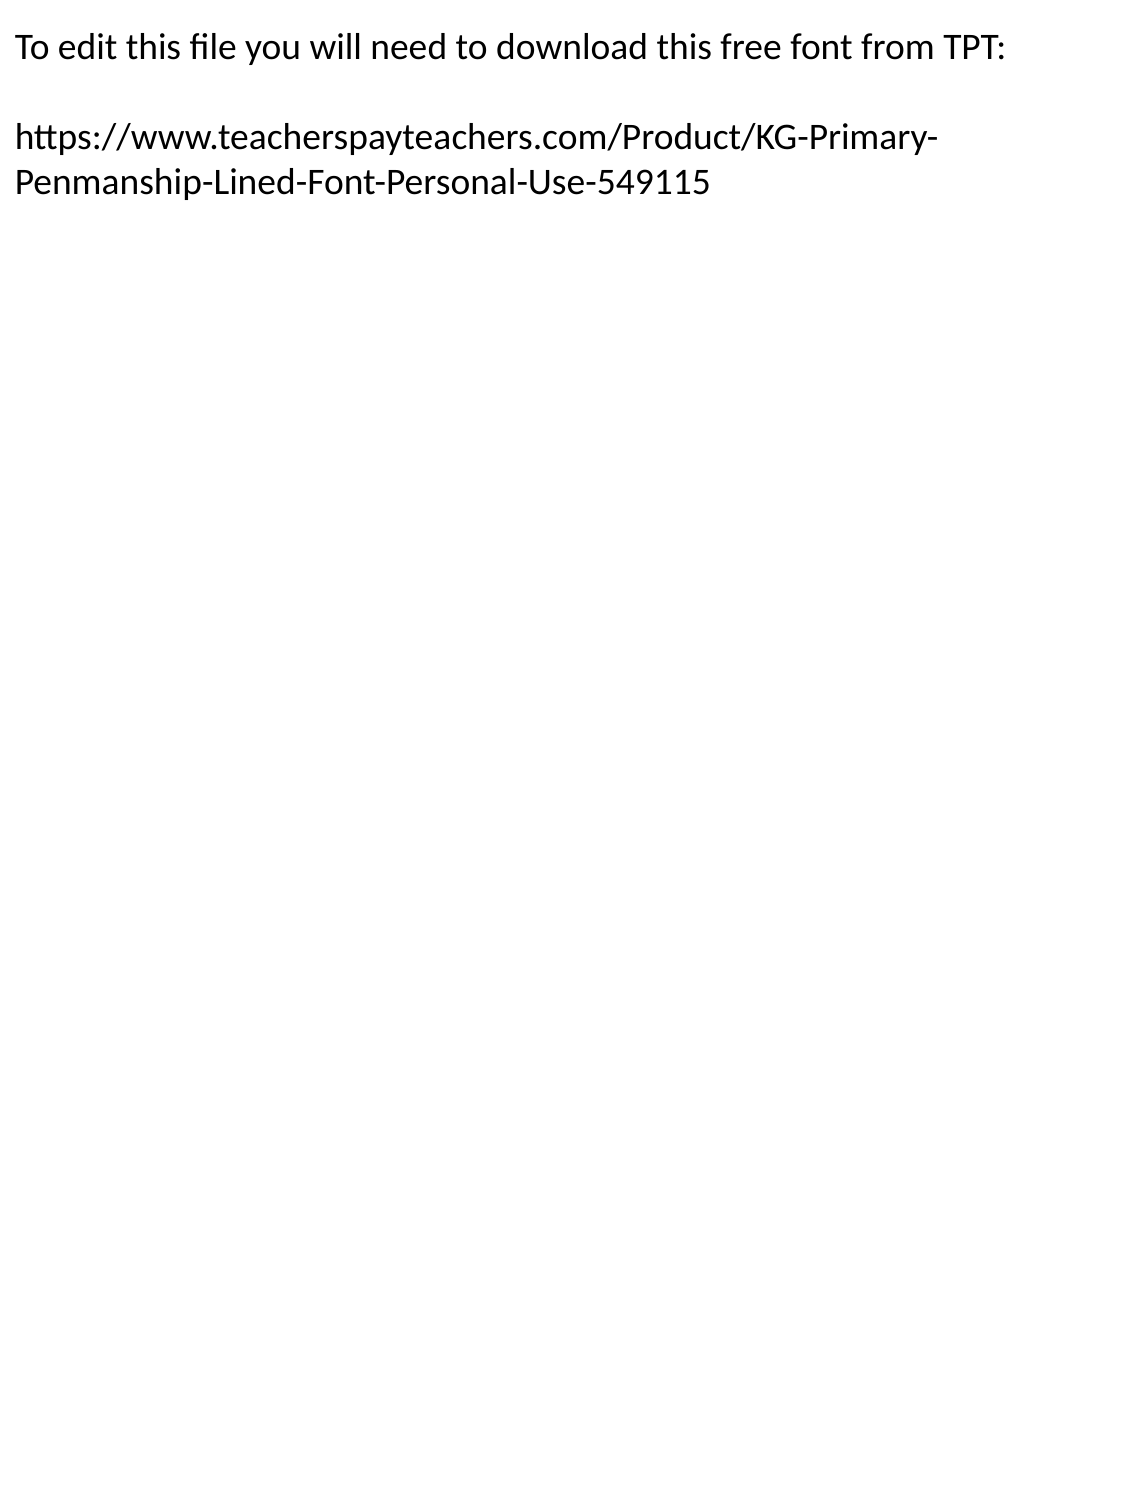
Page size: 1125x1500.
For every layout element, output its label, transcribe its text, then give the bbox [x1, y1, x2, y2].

text_box To edit this file you will need to download this free font from TPT: https://www.teacherspayteachers.com/Product/KG-Primary-Penmanship-Lined-Font-Personal-Use-549115 [0, 14, 1125, 210]
